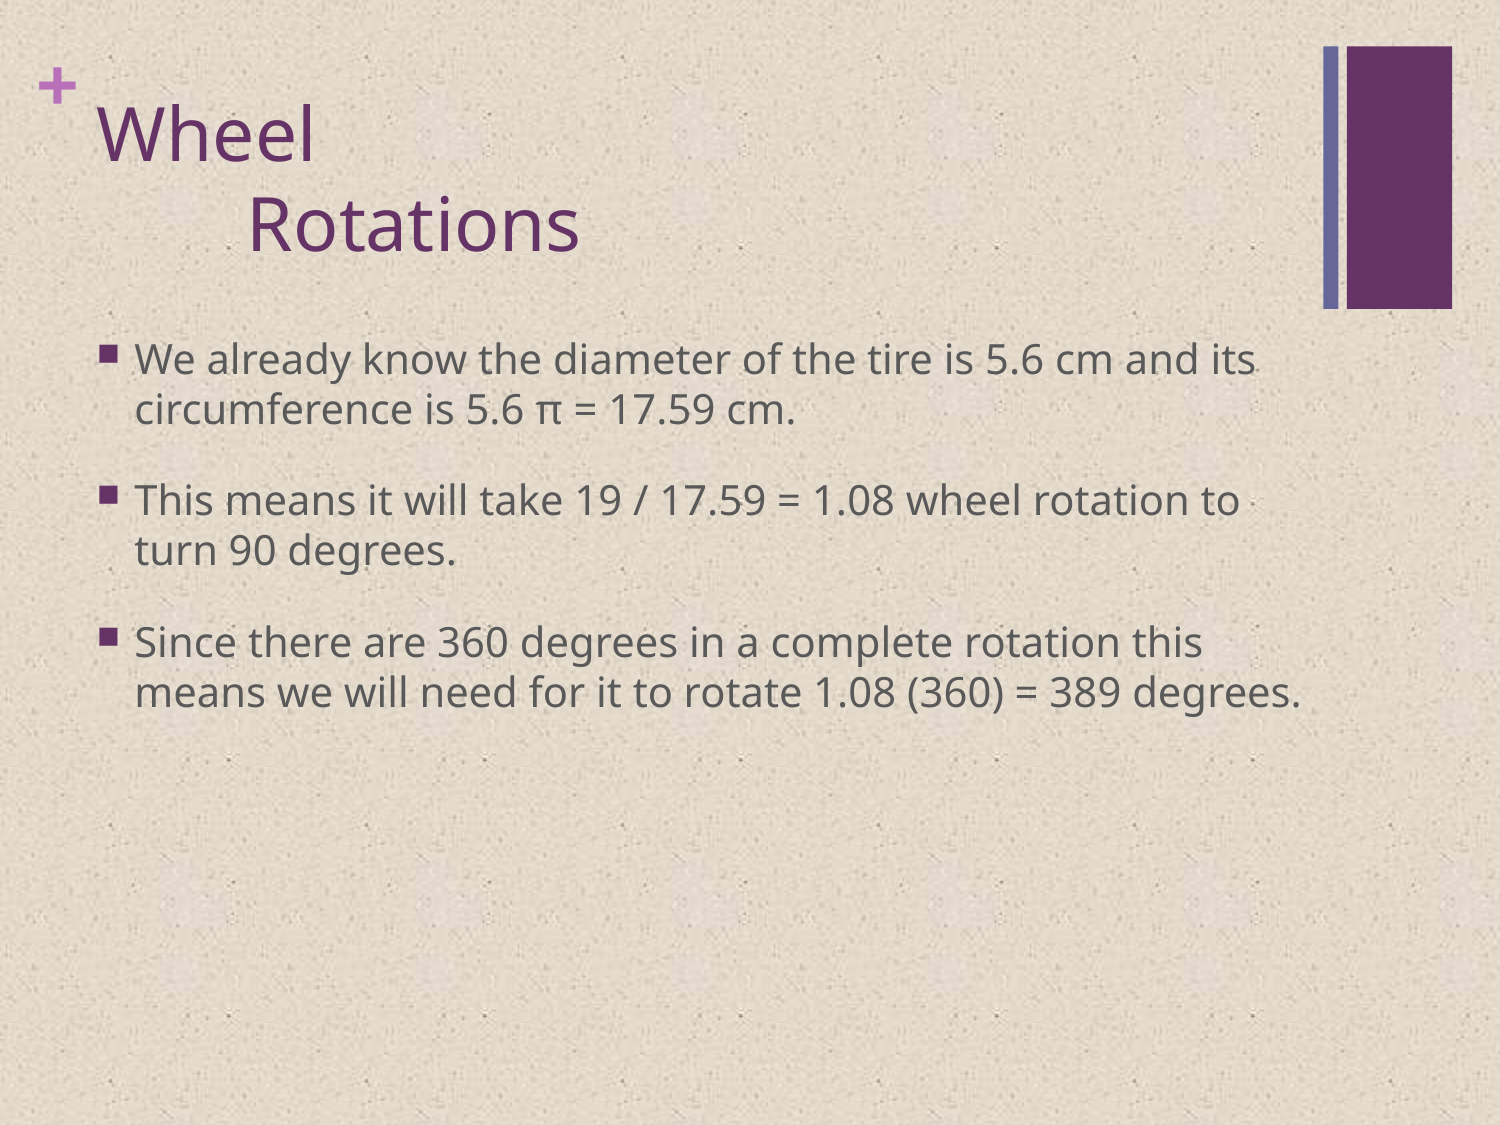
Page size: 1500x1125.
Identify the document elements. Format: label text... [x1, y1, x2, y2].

list We already know the diameter of the tire is 5.6 cm and its circumference is 5.6 π = 17.59 cm. This means it will take 19 / 17.59 = 1.08 wheel rotation to turn 90 degrees. Since there are 360 degrees in a complete rotation this means we will need for it to rotate 1.08 (360) = 389 degrees. [81, 324, 1322, 1005]
picture [0, 0, 1500, 1125]
title Wheel Rotations [81, 79, 1322, 263]
